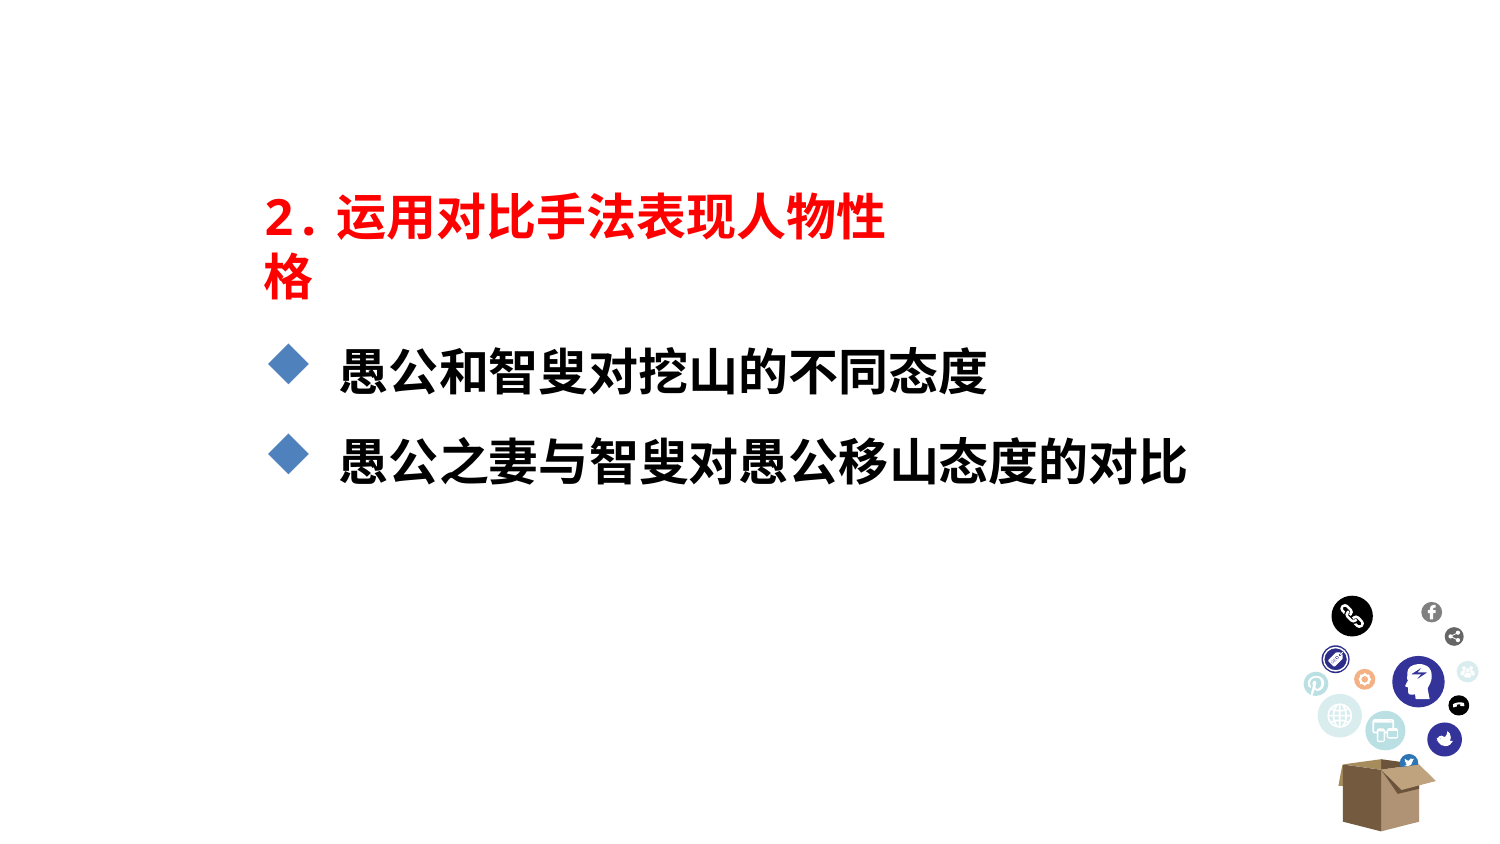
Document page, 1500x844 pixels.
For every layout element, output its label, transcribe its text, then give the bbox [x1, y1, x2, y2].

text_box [1303, 595, 1479, 832]
text_box 2.运用对比手法表现人物性格 [249, 178, 947, 303]
text_box 愚公和智叟对挖山的不同态度 愚公之妻与智叟对愚公移山态度的对比 [249, 303, 1215, 499]
